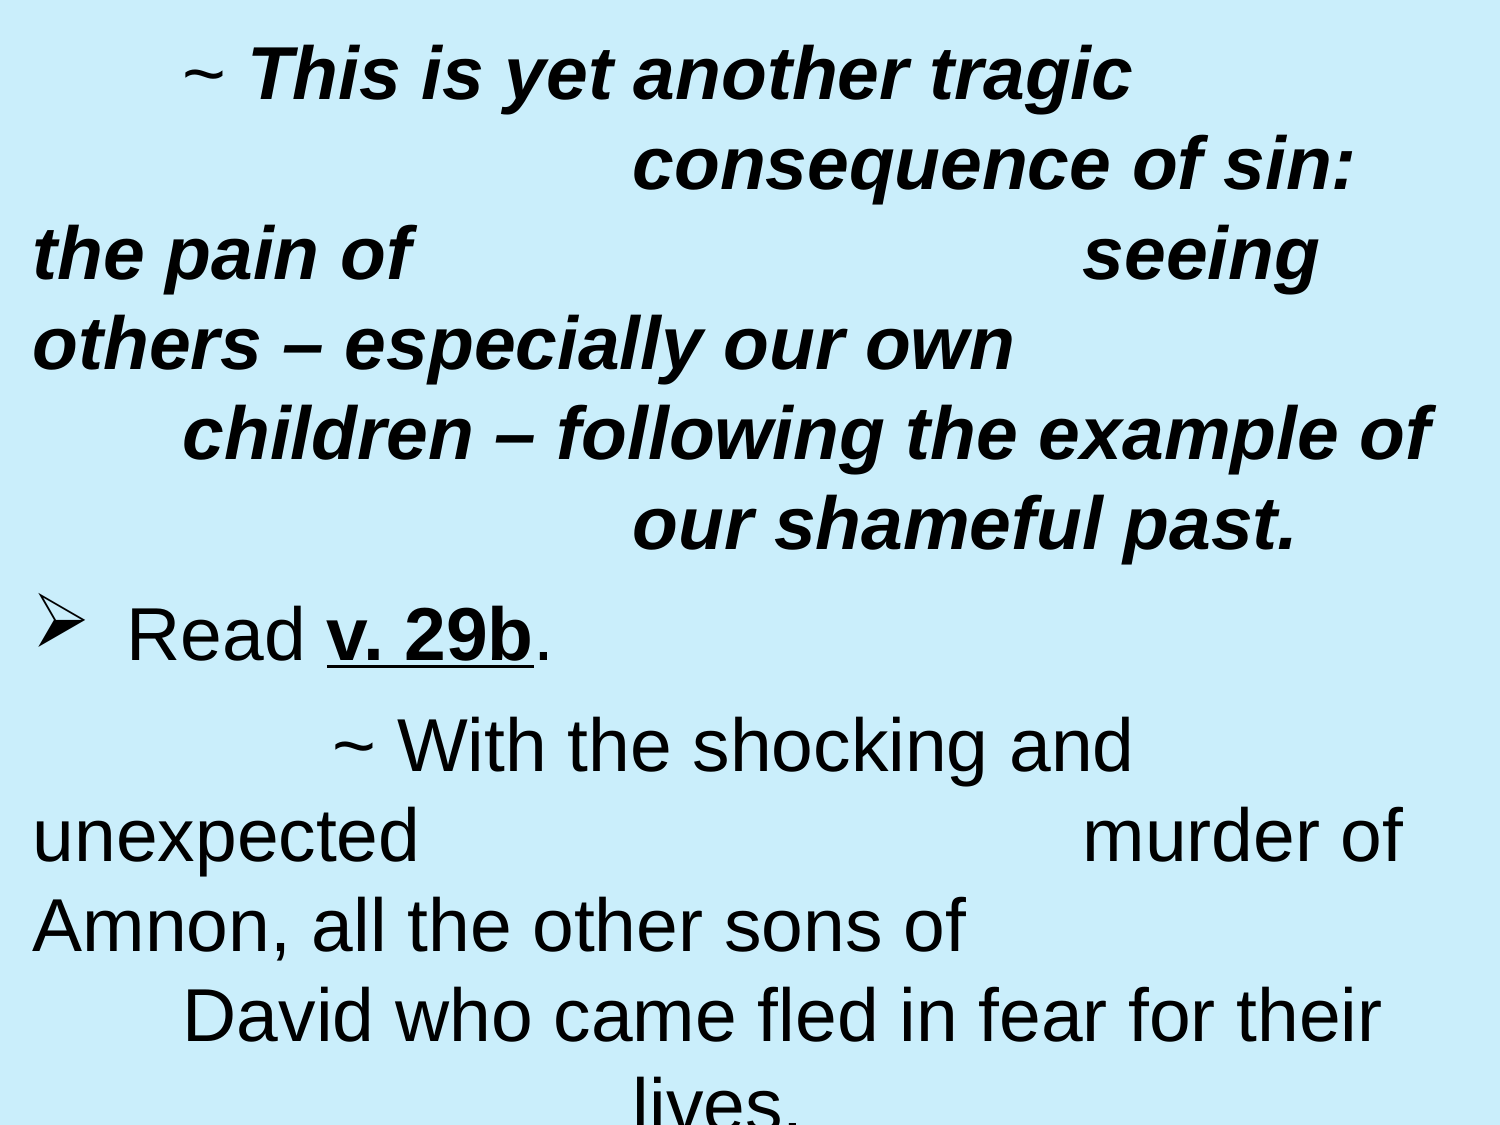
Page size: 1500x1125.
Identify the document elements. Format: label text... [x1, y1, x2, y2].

subtitle ~ This is yet another tragic consequence of sin: the pain of seeing others – especially our own children – following the example of our shameful past. Read v. 29b. ~ With the shocking and unexpected murder of Amnon, all the other sons of David who came fled in fear for their lives. [17, 16, 1483, 1109]
